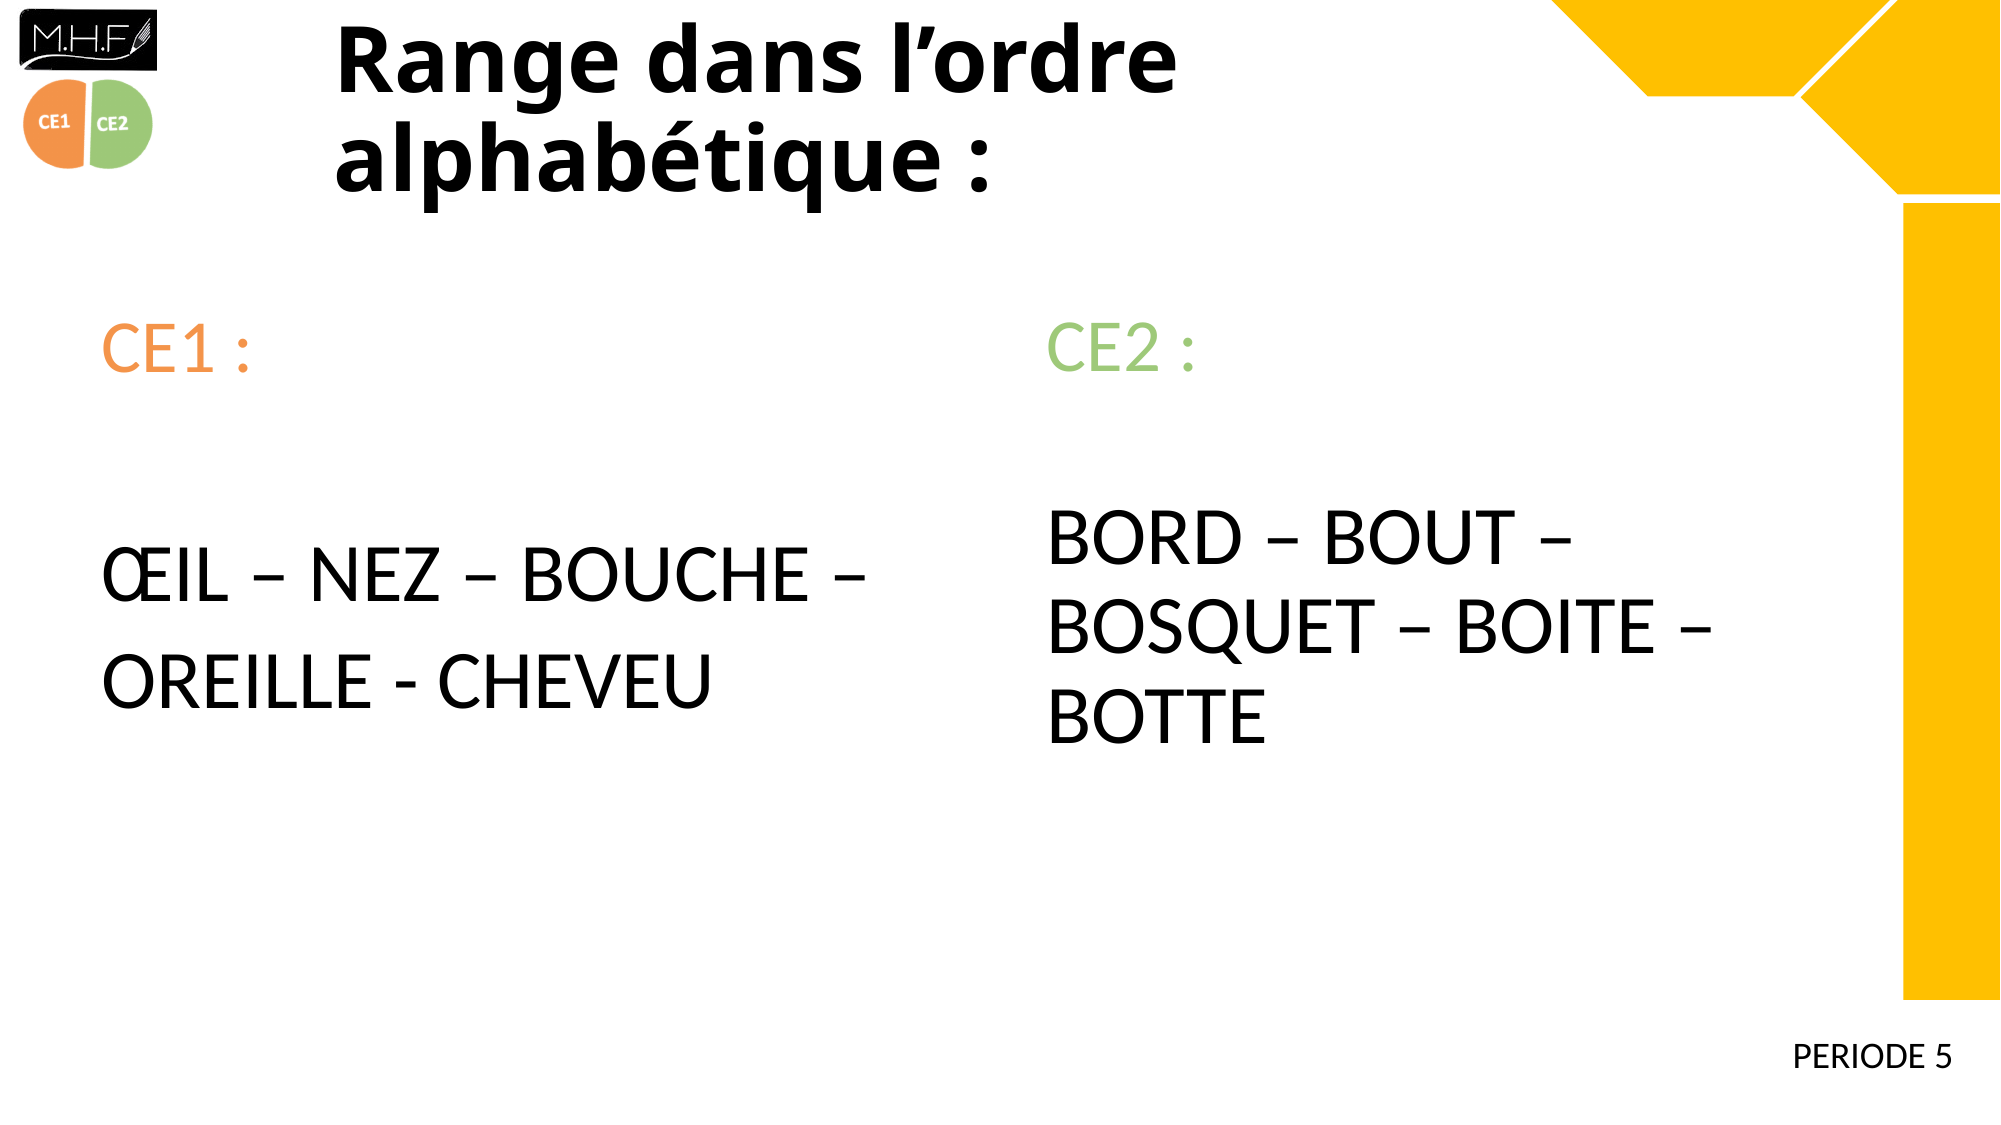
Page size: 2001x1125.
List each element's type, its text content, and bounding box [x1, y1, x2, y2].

text_box [1902, 202, 2000, 1001]
text_box PERIODE 5 [1364, 1023, 1969, 1125]
text_box [1549, 0, 1892, 98]
text_box [1799, 0, 2000, 196]
list CE1 : œil – nez – bouche – oreille - cheveu [86, 300, 897, 1015]
title Range dans l’ordre alphabétique : [318, 3, 1865, 221]
text_box CE2 : bord – bout – bosquet – boite – botte [1031, 299, 1853, 1014]
picture [1, 7, 177, 207]
